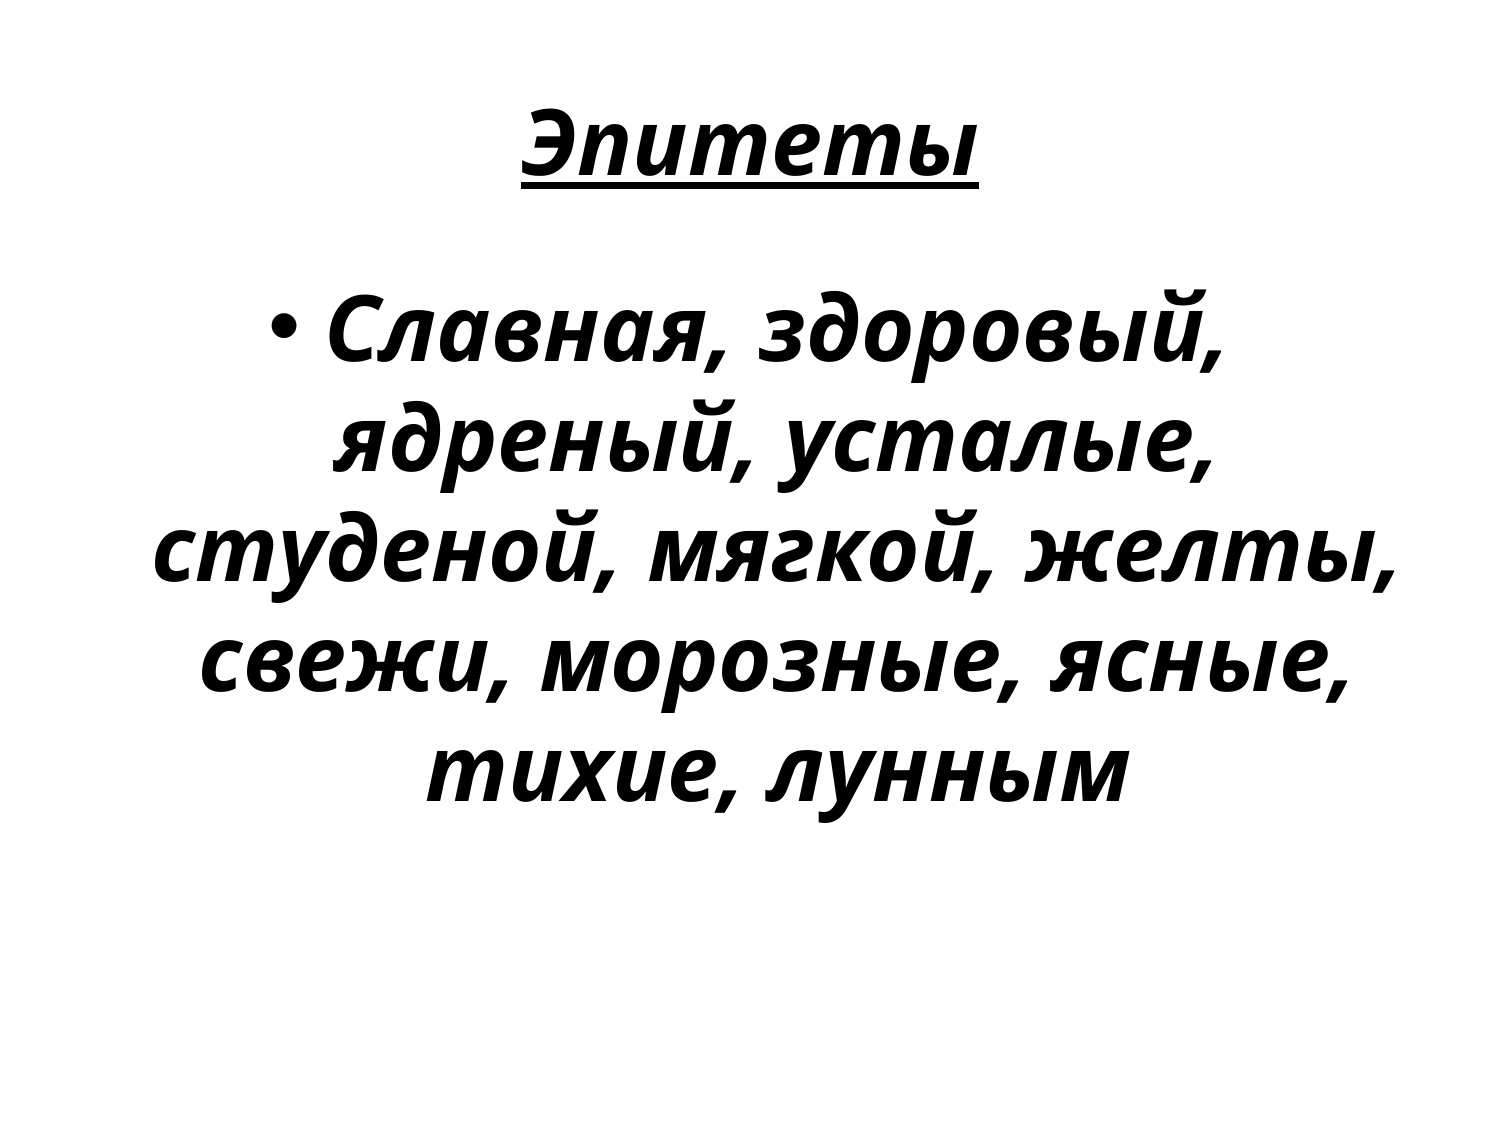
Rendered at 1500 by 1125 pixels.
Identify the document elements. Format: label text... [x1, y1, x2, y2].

title Эпитеты [75, 45, 1425, 233]
list Славная, здоровый, ядреный, усталые, студеной, мягкой, желты, свежи, морозные, ясные, тихие, лунным [75, 262, 1425, 1005]
